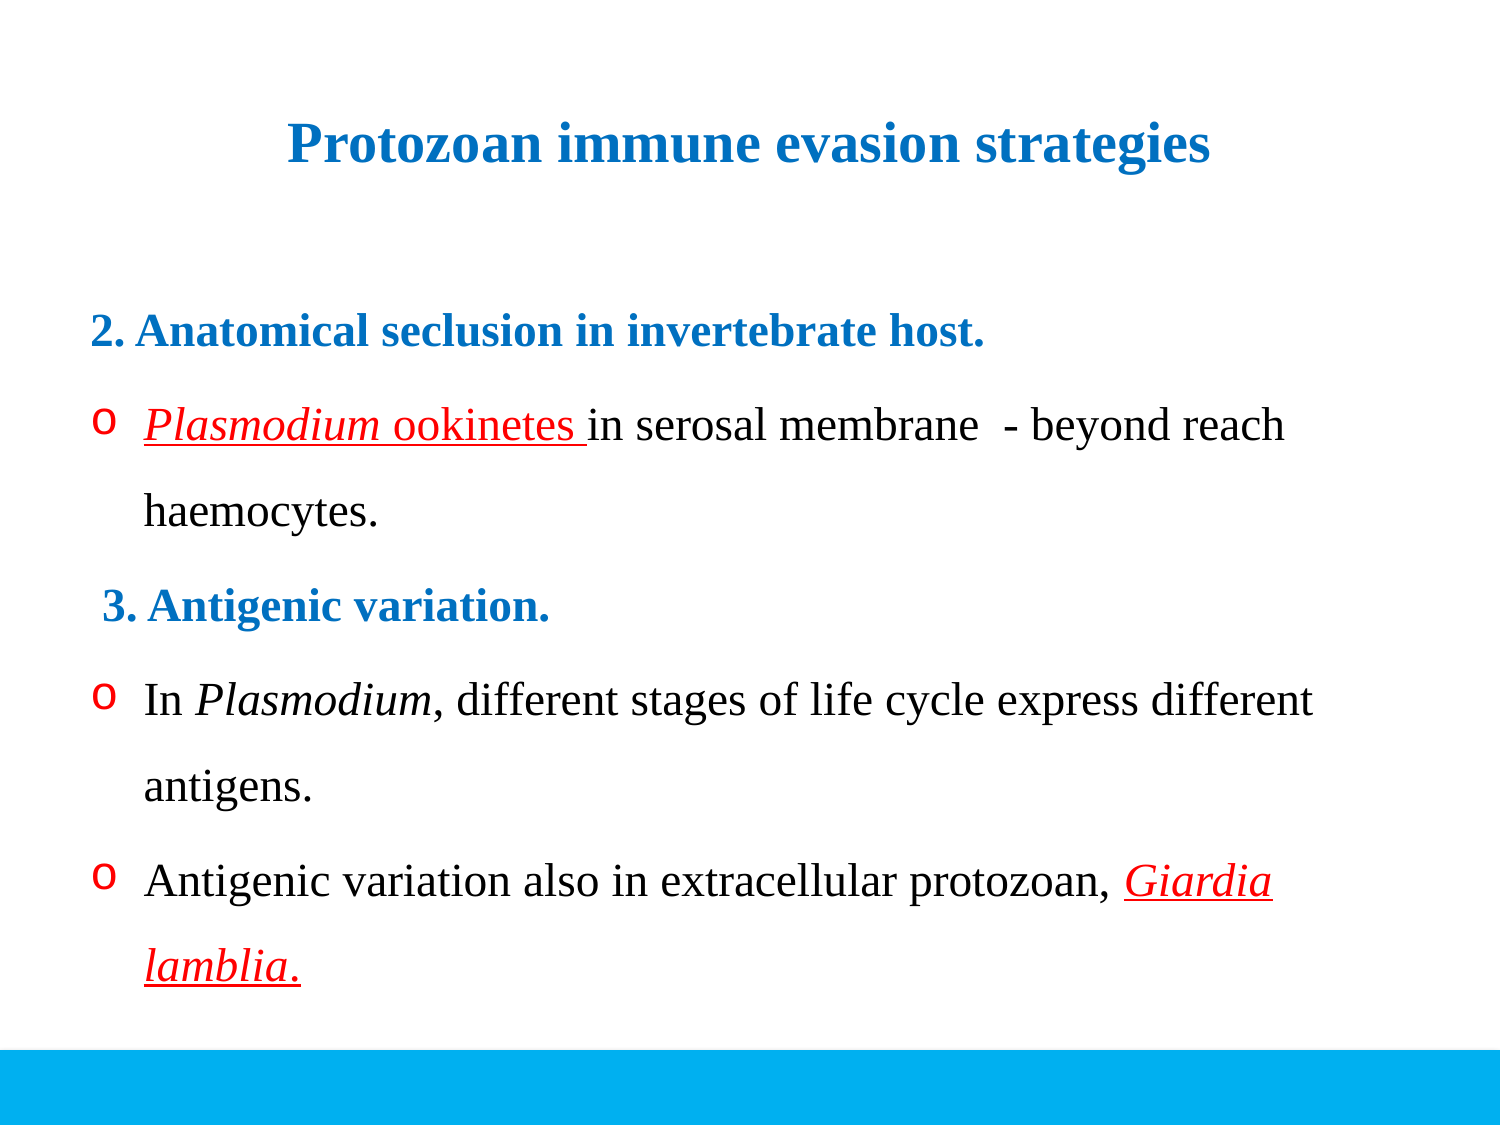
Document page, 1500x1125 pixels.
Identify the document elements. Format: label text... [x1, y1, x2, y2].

list 2. Anatomical seclusion in invertebrate host. Plasmodium ookinetes in serosal membrane - beyond reach haemocytes. 3. Antigenic variation. In Plasmodium, different stages of life cycle express different antigens. Antigenic variation also in extracellular protozoan, Giardia lamblia. [75, 262, 1425, 1005]
text_box [0, 1049, 1500, 1125]
title Protozoan immune evasion strategies [75, 45, 1425, 233]
